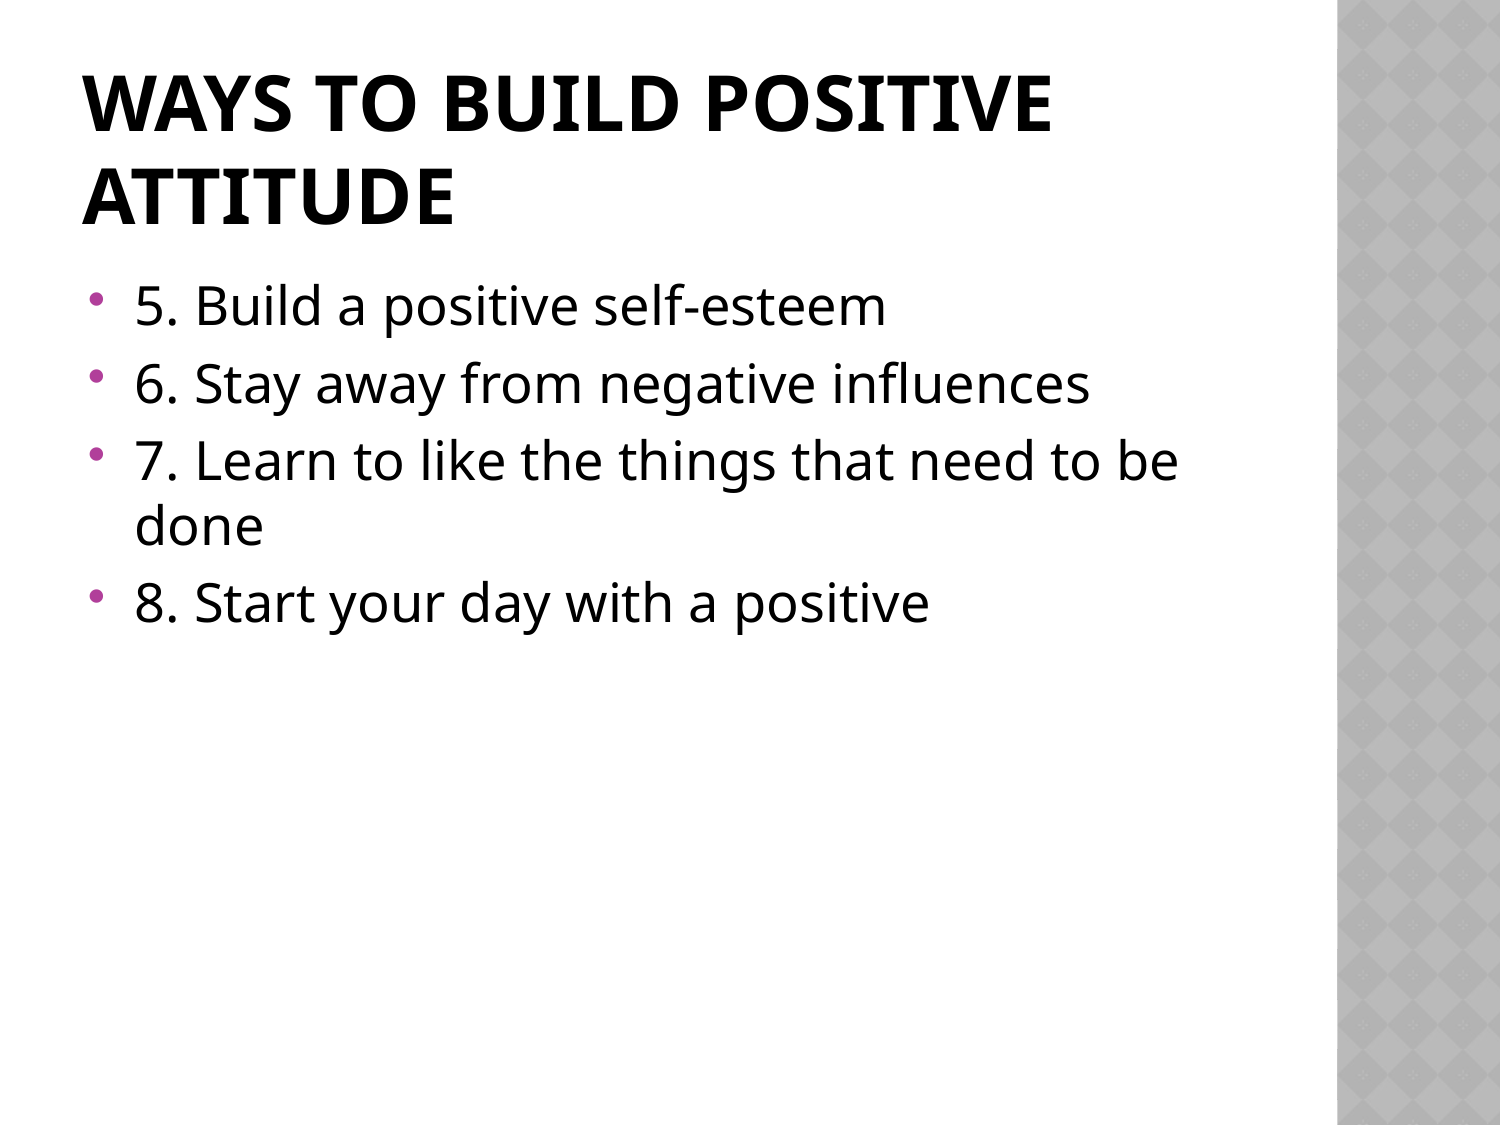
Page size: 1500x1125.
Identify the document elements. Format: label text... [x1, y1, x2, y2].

list 5. Build a positive self-esteem 6. Stay away from negative influences 7. Learn to like the things that need to be done 8. Start your day with a positive [75, 264, 1263, 1059]
title Ways to build positive attitude [75, 52, 1263, 240]
